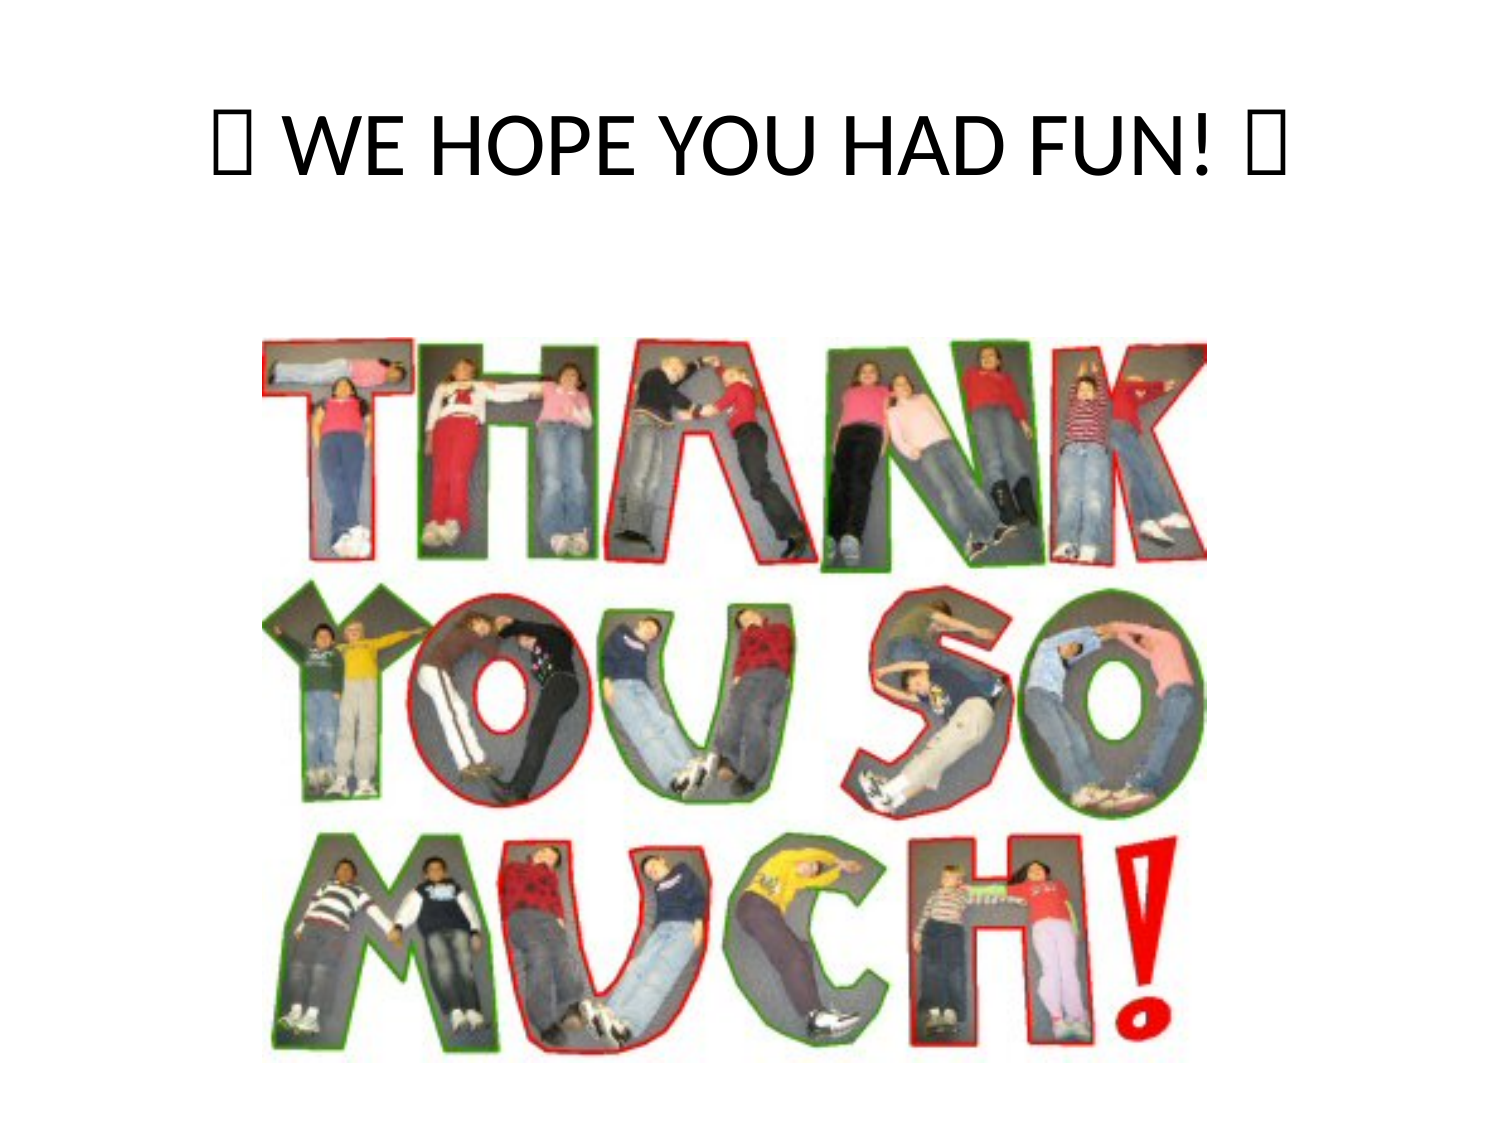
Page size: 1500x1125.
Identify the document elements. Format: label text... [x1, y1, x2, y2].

title  WE HOPE YOU HAD FUN!  [75, 45, 1425, 233]
picture [262, 337, 1207, 1063]
